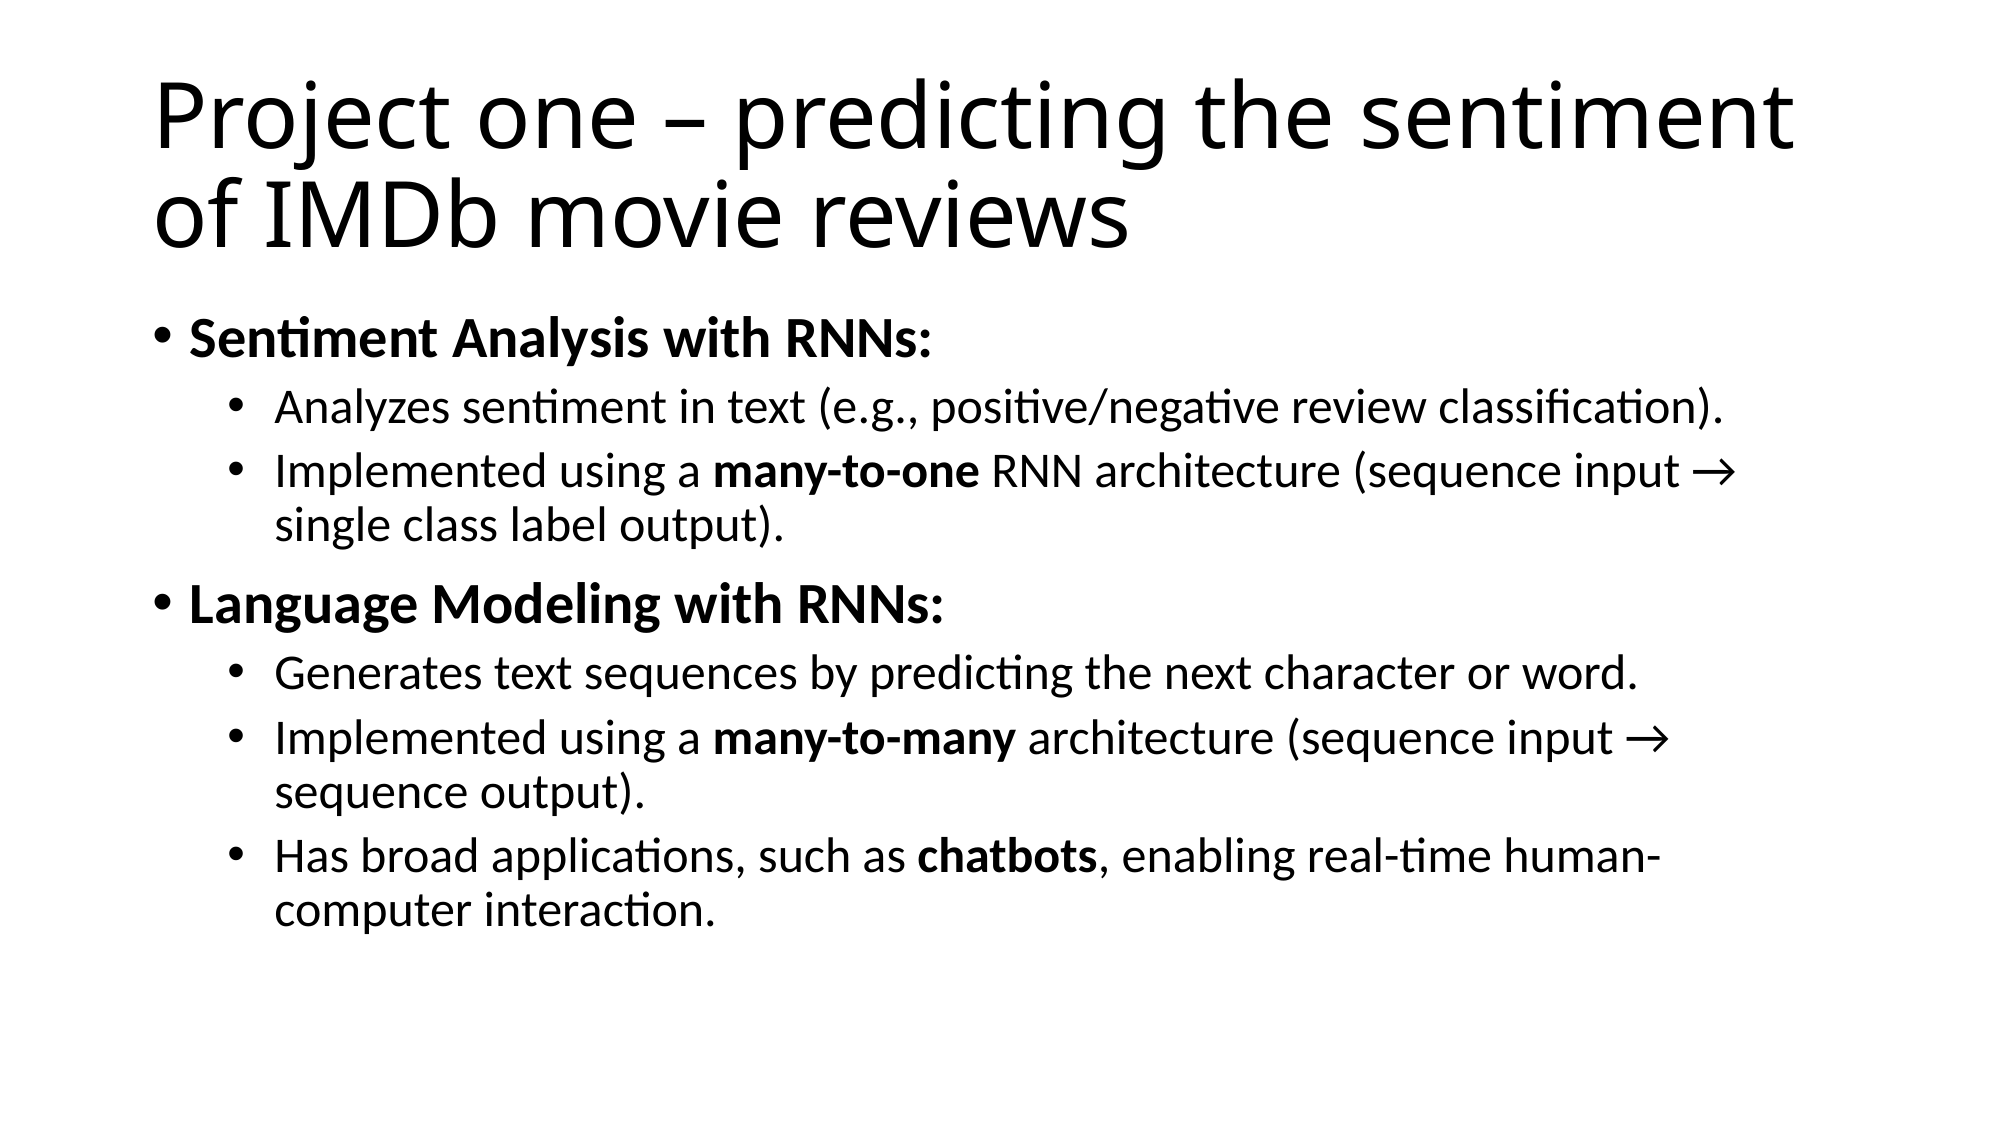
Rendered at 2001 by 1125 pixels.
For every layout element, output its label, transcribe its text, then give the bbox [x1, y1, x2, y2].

title Project one – predicting the sentiment of IMDb movie reviews [137, 59, 1863, 278]
list Sentiment Analysis with RNNs: Analyzes sentiment in text (e.g., positive/negative review classification). Implemented using a many-to-one RNN architecture (sequence input → single class label output). Language Modeling with RNNs: Generates text sequences by predicting the next character or word. Implemented using a many-to-many architecture (sequence input → sequence output). Has broad applications, such as chatbots, enabling real-time human-computer interaction. [137, 299, 1863, 1014]
